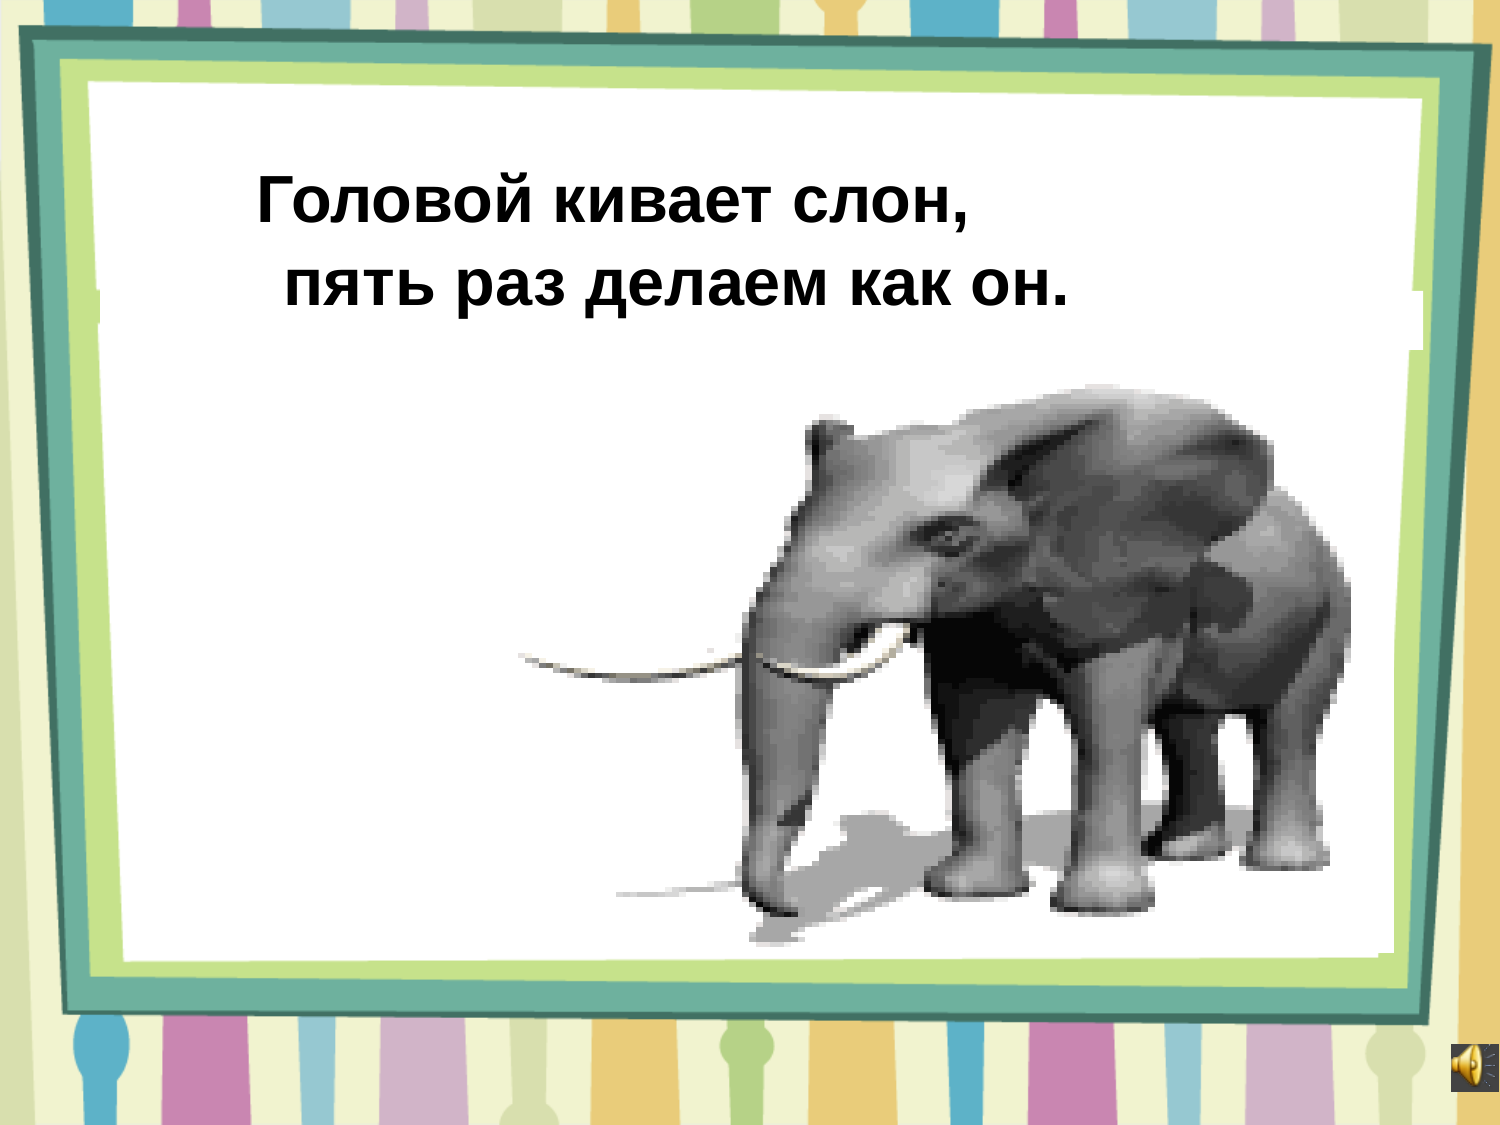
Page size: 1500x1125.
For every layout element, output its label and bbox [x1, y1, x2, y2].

text_box [535, 289, 1425, 352]
picture [0, 0, 1500, 1125]
text_box [98, 277, 535, 364]
text_box [241, 148, 1090, 328]
